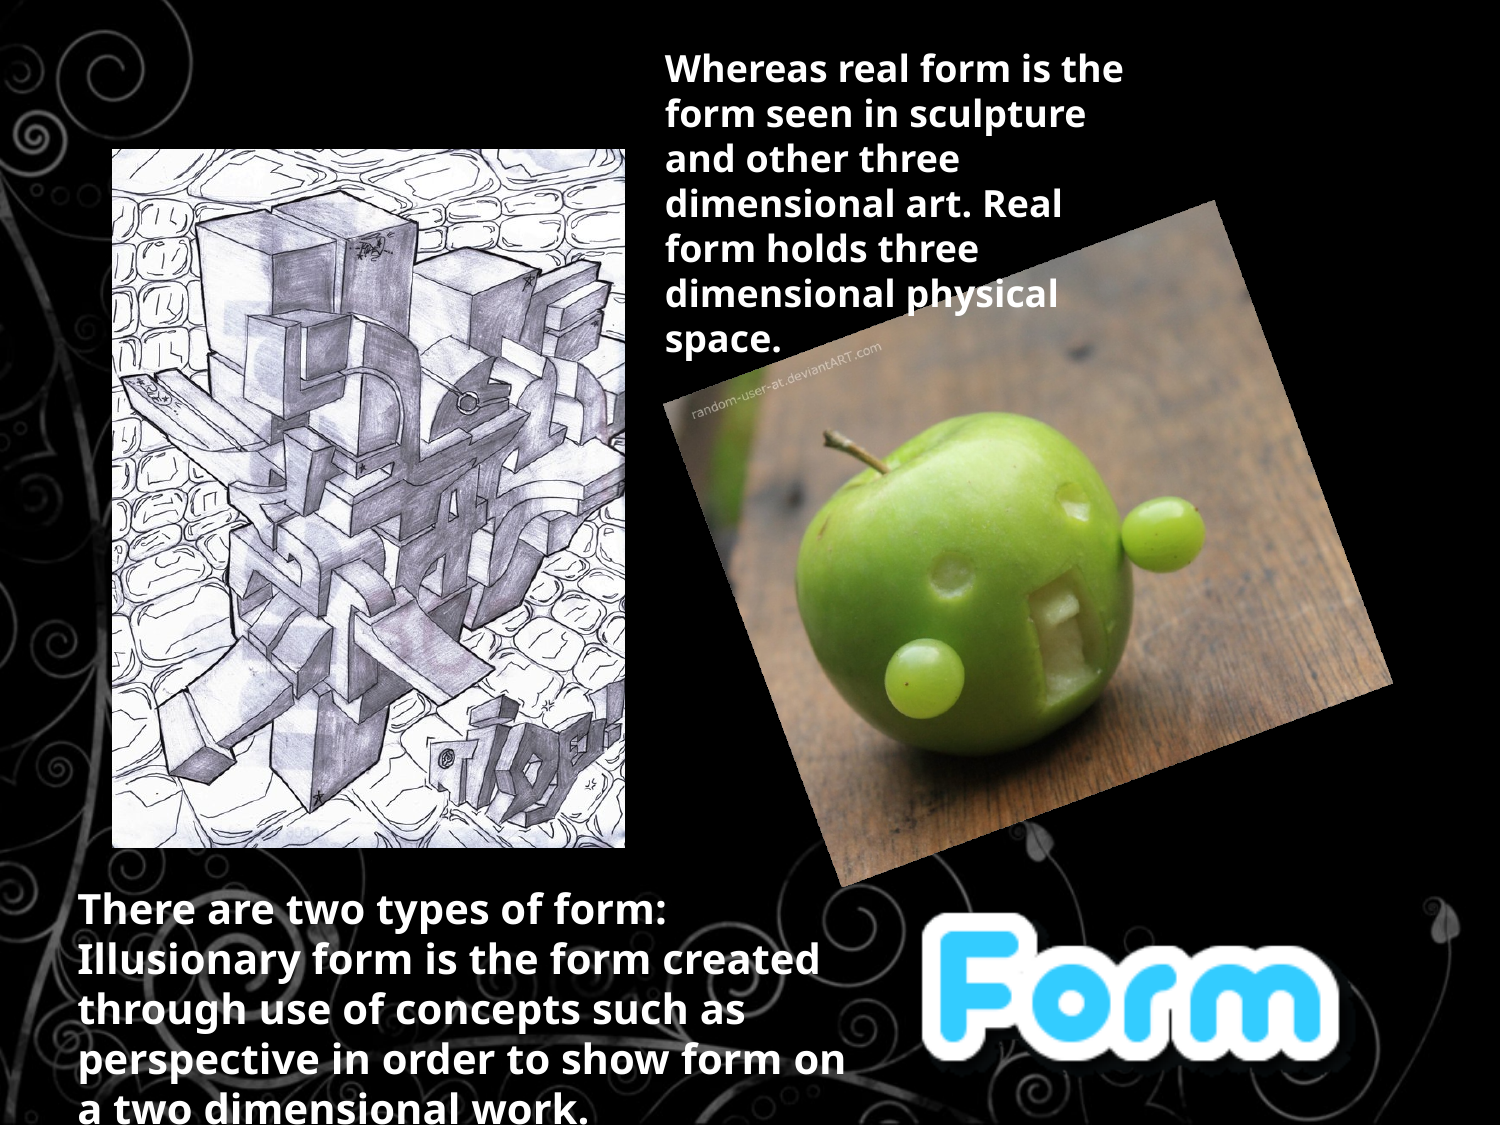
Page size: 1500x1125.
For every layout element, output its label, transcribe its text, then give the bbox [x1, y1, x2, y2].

picture [0, 0, 1500, 1125]
text_box There are two types of form: Illusionary form is the form created through use of concepts such as perspective in order to show form on a two dimensional work. [62, 875, 863, 1125]
text_box Whereas real form is the form seen in sculpture and other three dimensional art. Real form holds three dimensional physical space. [649, 37, 1175, 368]
